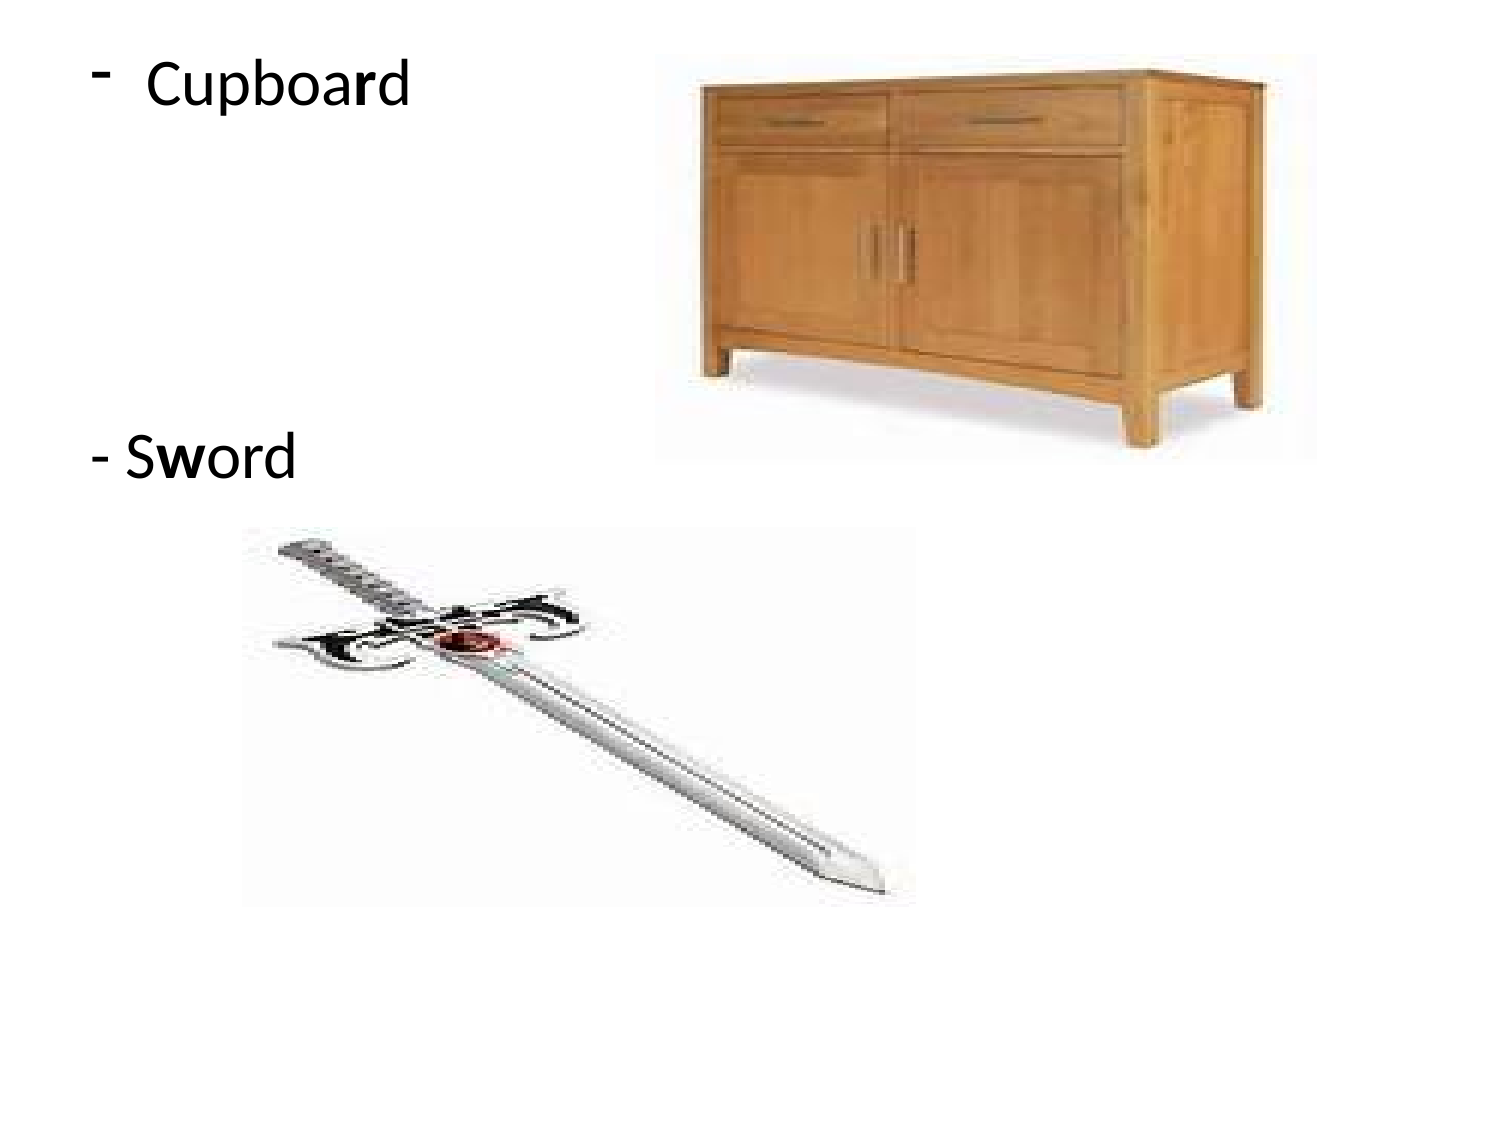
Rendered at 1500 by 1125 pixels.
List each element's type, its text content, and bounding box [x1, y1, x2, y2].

list Cupboard - Sword [75, 30, 1425, 1005]
picture [241, 526, 916, 908]
picture [655, 54, 1318, 465]
